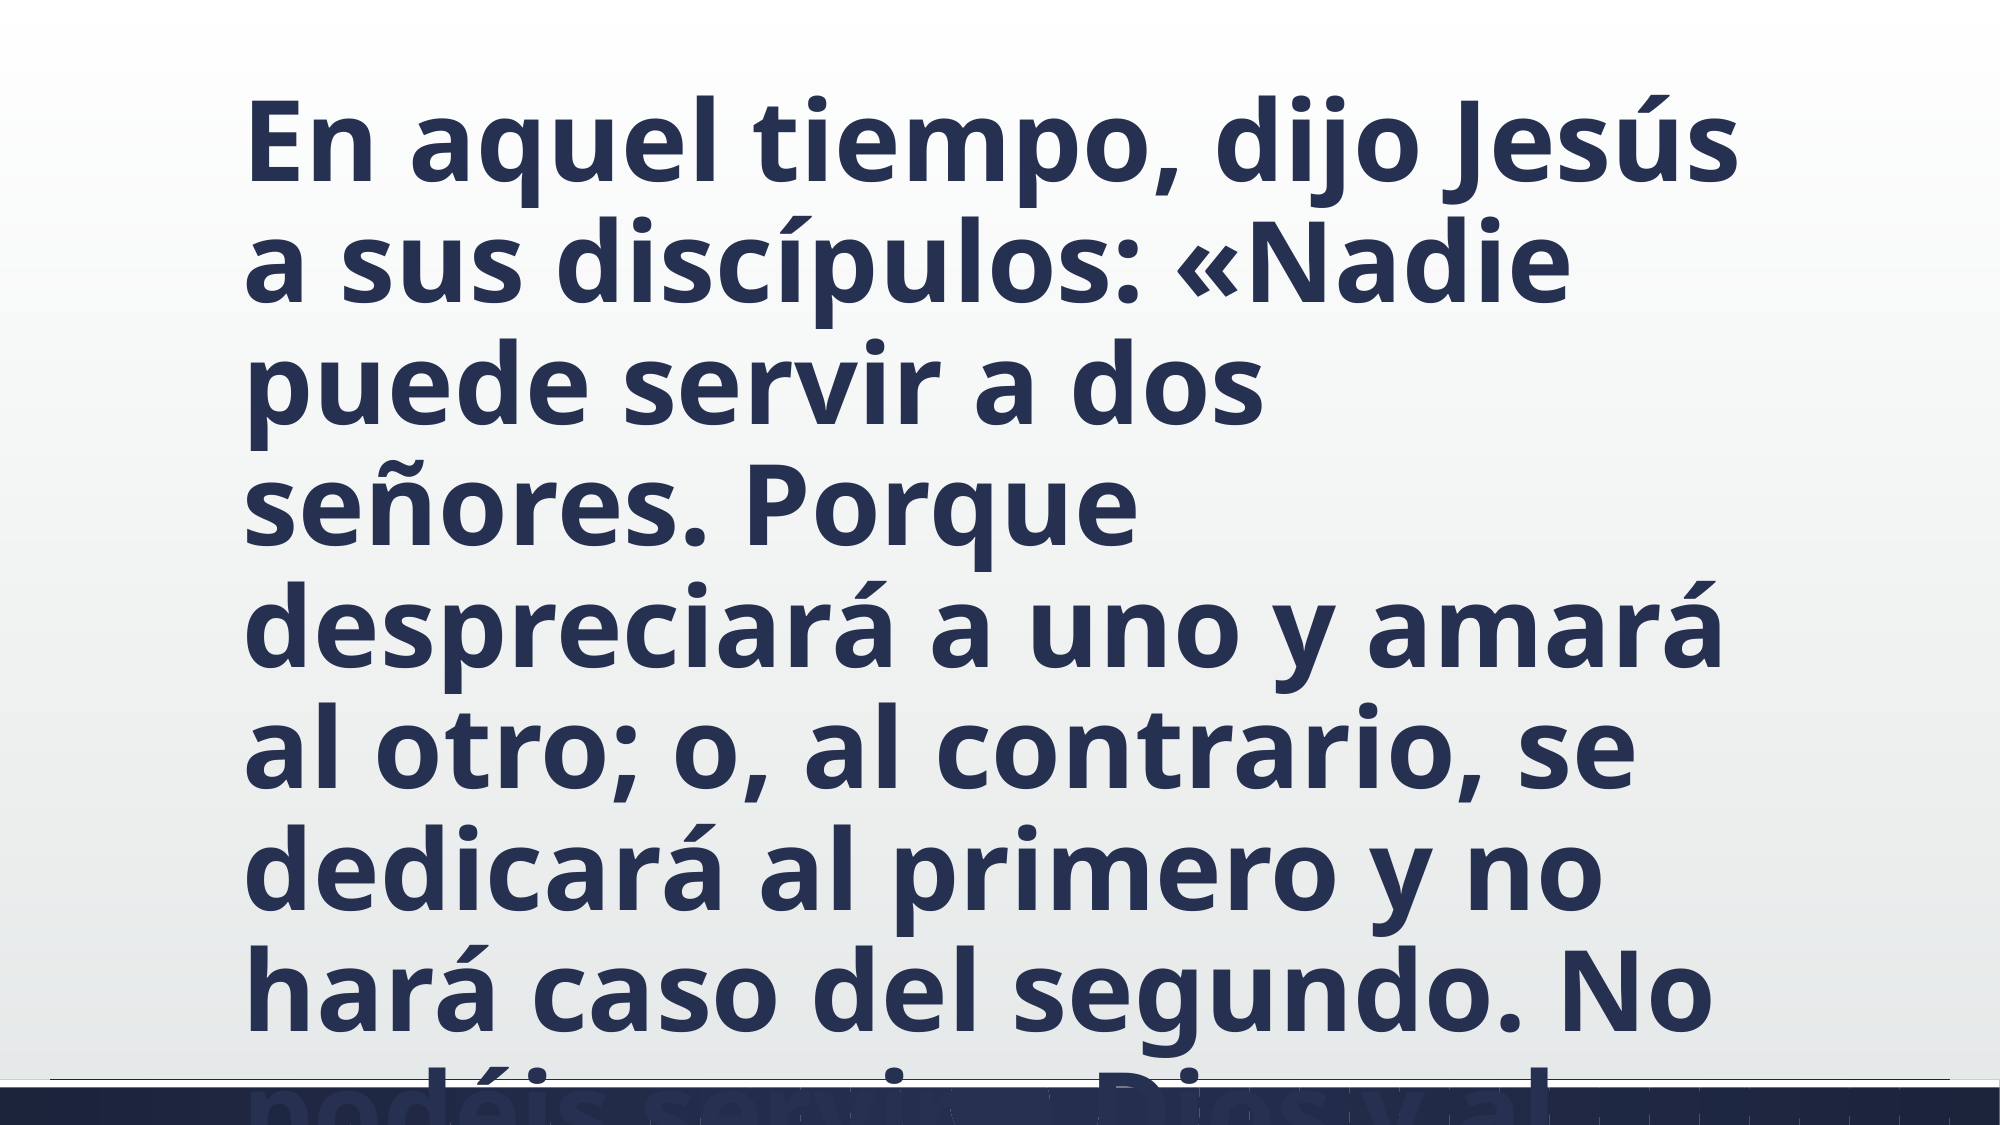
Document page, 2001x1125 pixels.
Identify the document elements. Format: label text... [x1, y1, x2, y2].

list En aquel tiempo, dijo Jesús a sus discípulos: «Nadie puede servir a dos señores. Porque despreciará a uno y amará al otro; o, al contrario, se dedicará al primero y no hará caso del segundo. No podéis servir a Dios y al dinero. [219, 76, 1780, 990]
